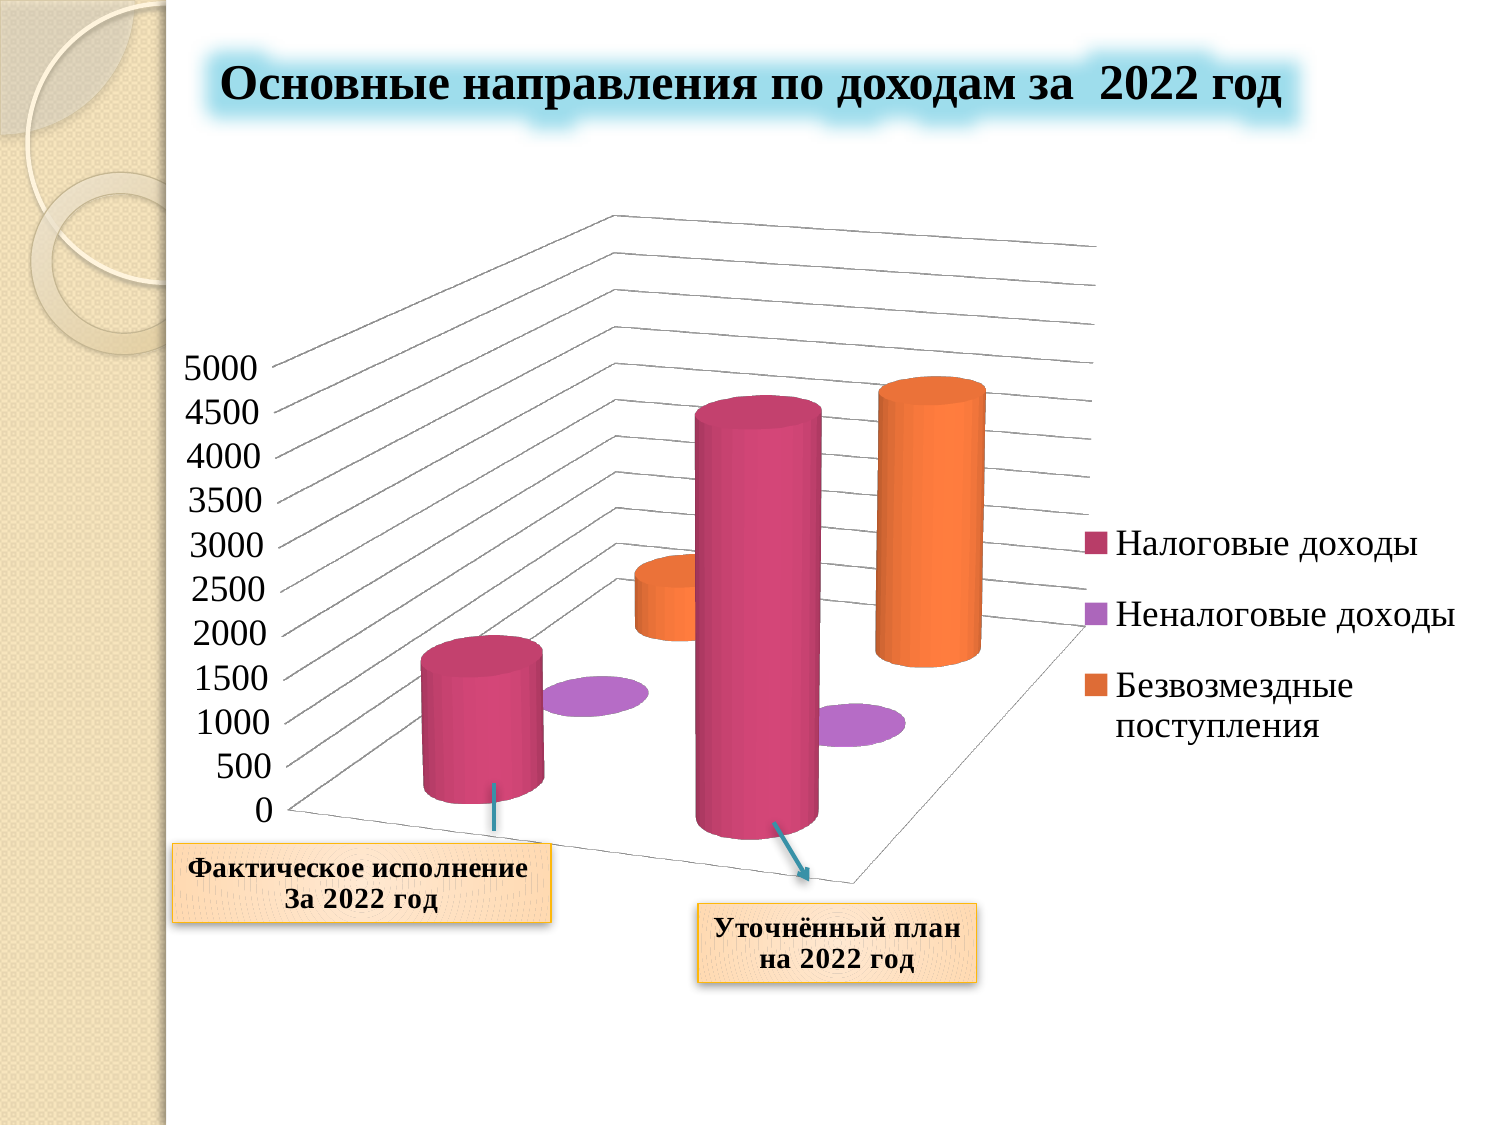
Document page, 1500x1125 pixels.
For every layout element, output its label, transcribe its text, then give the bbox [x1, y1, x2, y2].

chart [76, 172, 1483, 1095]
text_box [773, 822, 810, 882]
text_box Основные направления по доходам за 2022 год [18, 42, 1483, 118]
